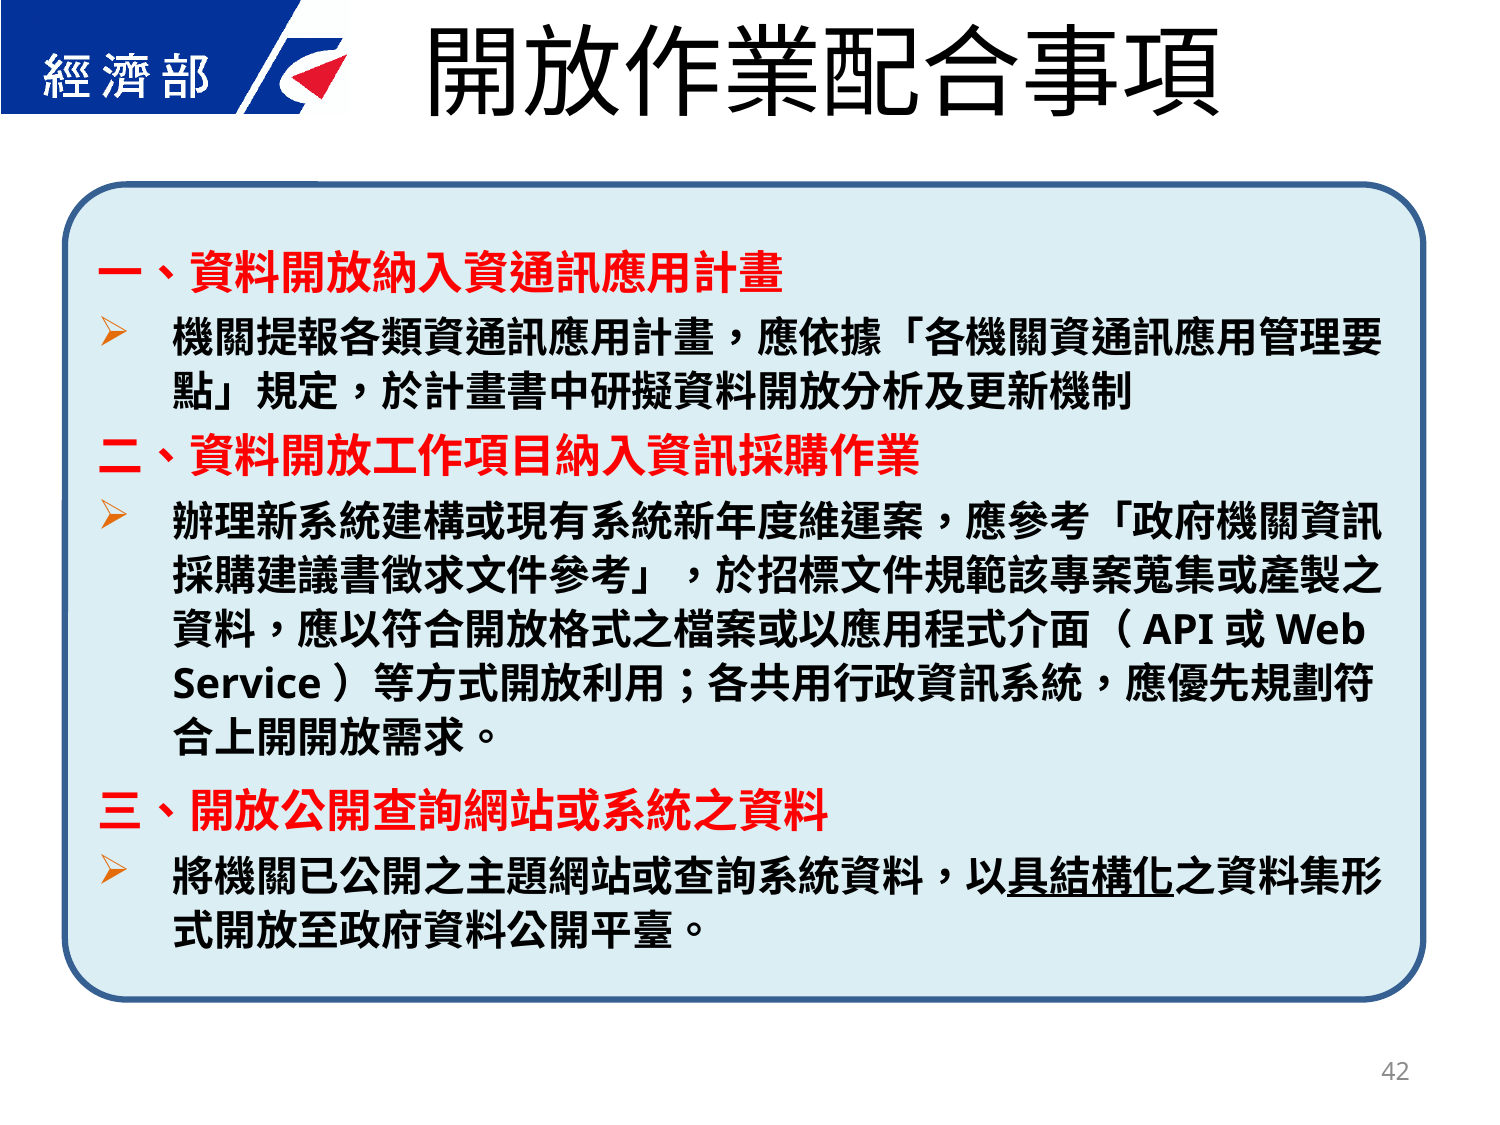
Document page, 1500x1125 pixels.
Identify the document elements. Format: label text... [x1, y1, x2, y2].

picture [0, 0, 350, 114]
text_box 一、資料開放納入資通訊應用計畫 機關提報各類資通訊應用計畫，應依據「各機關資通訊應用管理要點」規定，於計畫書中研擬資料開放分析及更新機制 二、資料開放工作項目納入資訊採購作業 辦理新系統建構或現有系統新年度維運案，應參考「政府機關資訊採購建議書徵求文件參考」，於招標文件規範該專案蒐集或產製之資料，應以符合開放格式之檔案或以應用程式介面（API或Web Service）等方式開放利用；各共用行政資訊系統，應優先規劃符合上開開放需求。 三、開放公開查詢網站或系統之資料 將機關已公開之主題網站或查詢系統資料，以具結構化之資料集形式開放至政府資料公開平臺。 [64, 184, 1424, 1000]
text_box 開放作業配合事項 [407, 1, 1270, 136]
slide_number 42 [1074, 1042, 1425, 1103]
